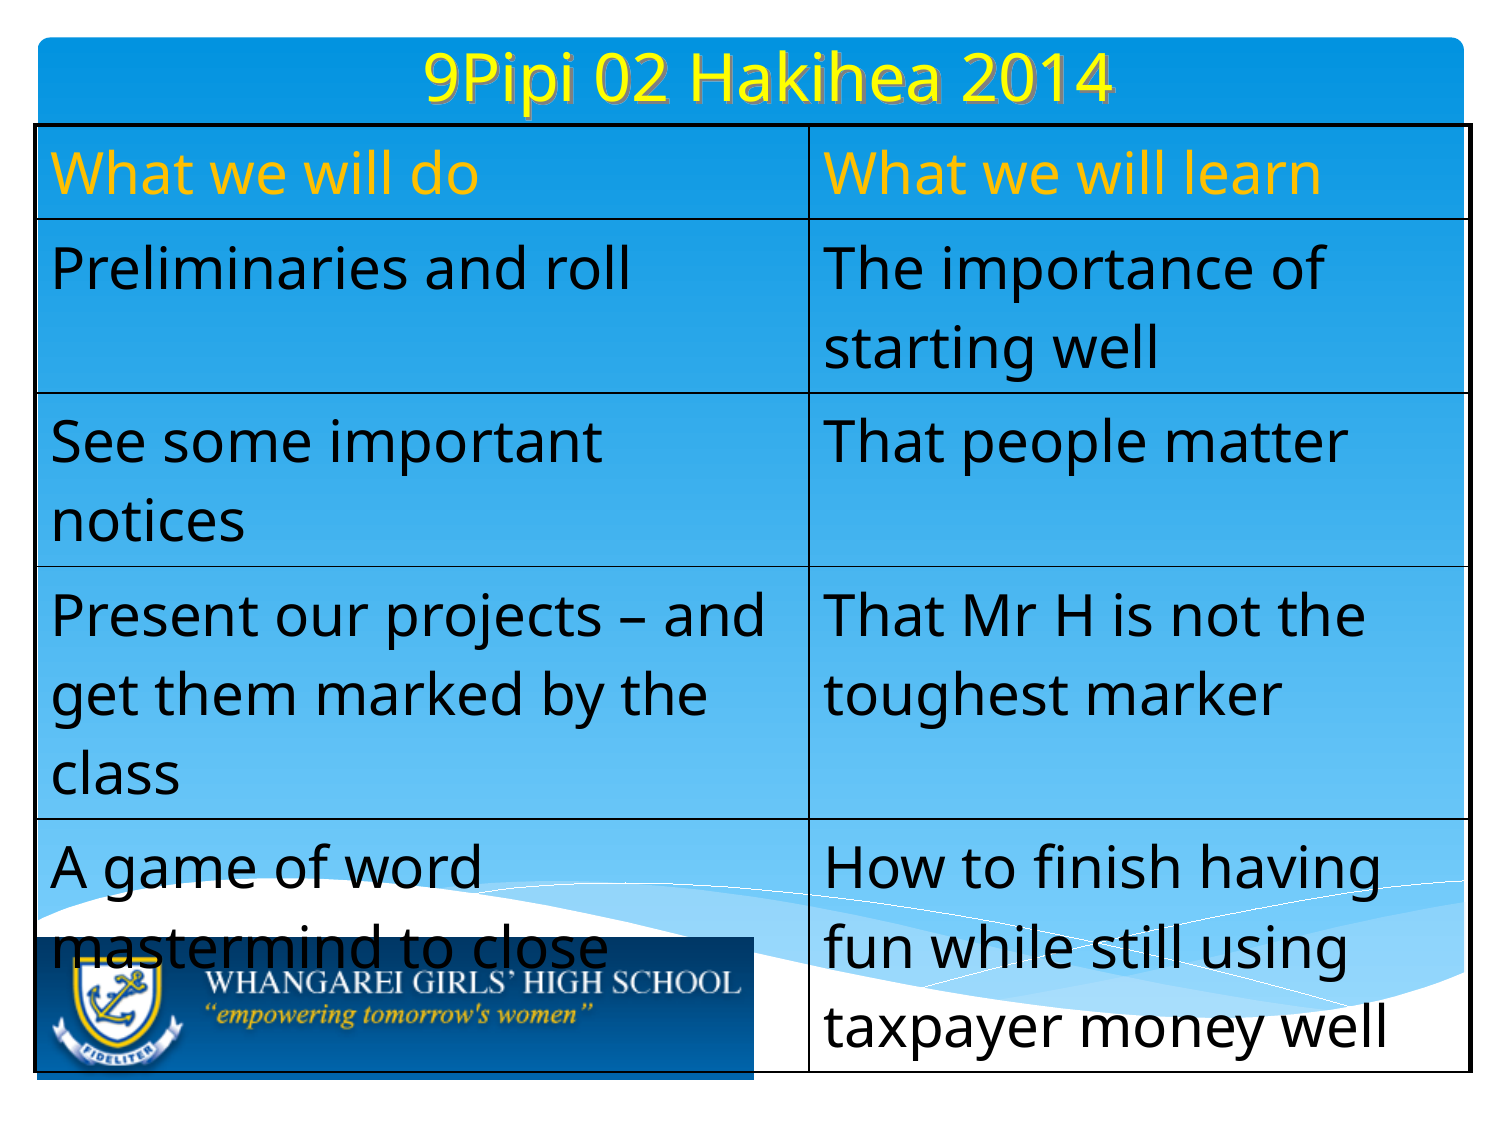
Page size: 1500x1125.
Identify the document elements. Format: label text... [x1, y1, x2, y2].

table_cell How to finish having fun while still using taxpayer money well [810, 820, 1468, 1071]
table_cell A game of word mastermind to close [37, 820, 808, 1071]
table_header What we will learn [810, 127, 1468, 218]
text_box 9Pipi 02 Hakihea 2014 [162, 24, 1375, 123]
table_cell The importance of starting well [810, 220, 1468, 392]
picture [37, 937, 754, 1080]
table_header What we will do [37, 127, 808, 218]
table_cell Present our projects – and get them marked by the class [37, 567, 808, 818]
table_cell That people matter [810, 394, 1468, 566]
table_cell That Mr H is not the toughest marker [810, 567, 1468, 818]
table_cell Preliminaries and roll [37, 220, 808, 392]
table_cell See some important notices [37, 394, 808, 566]
